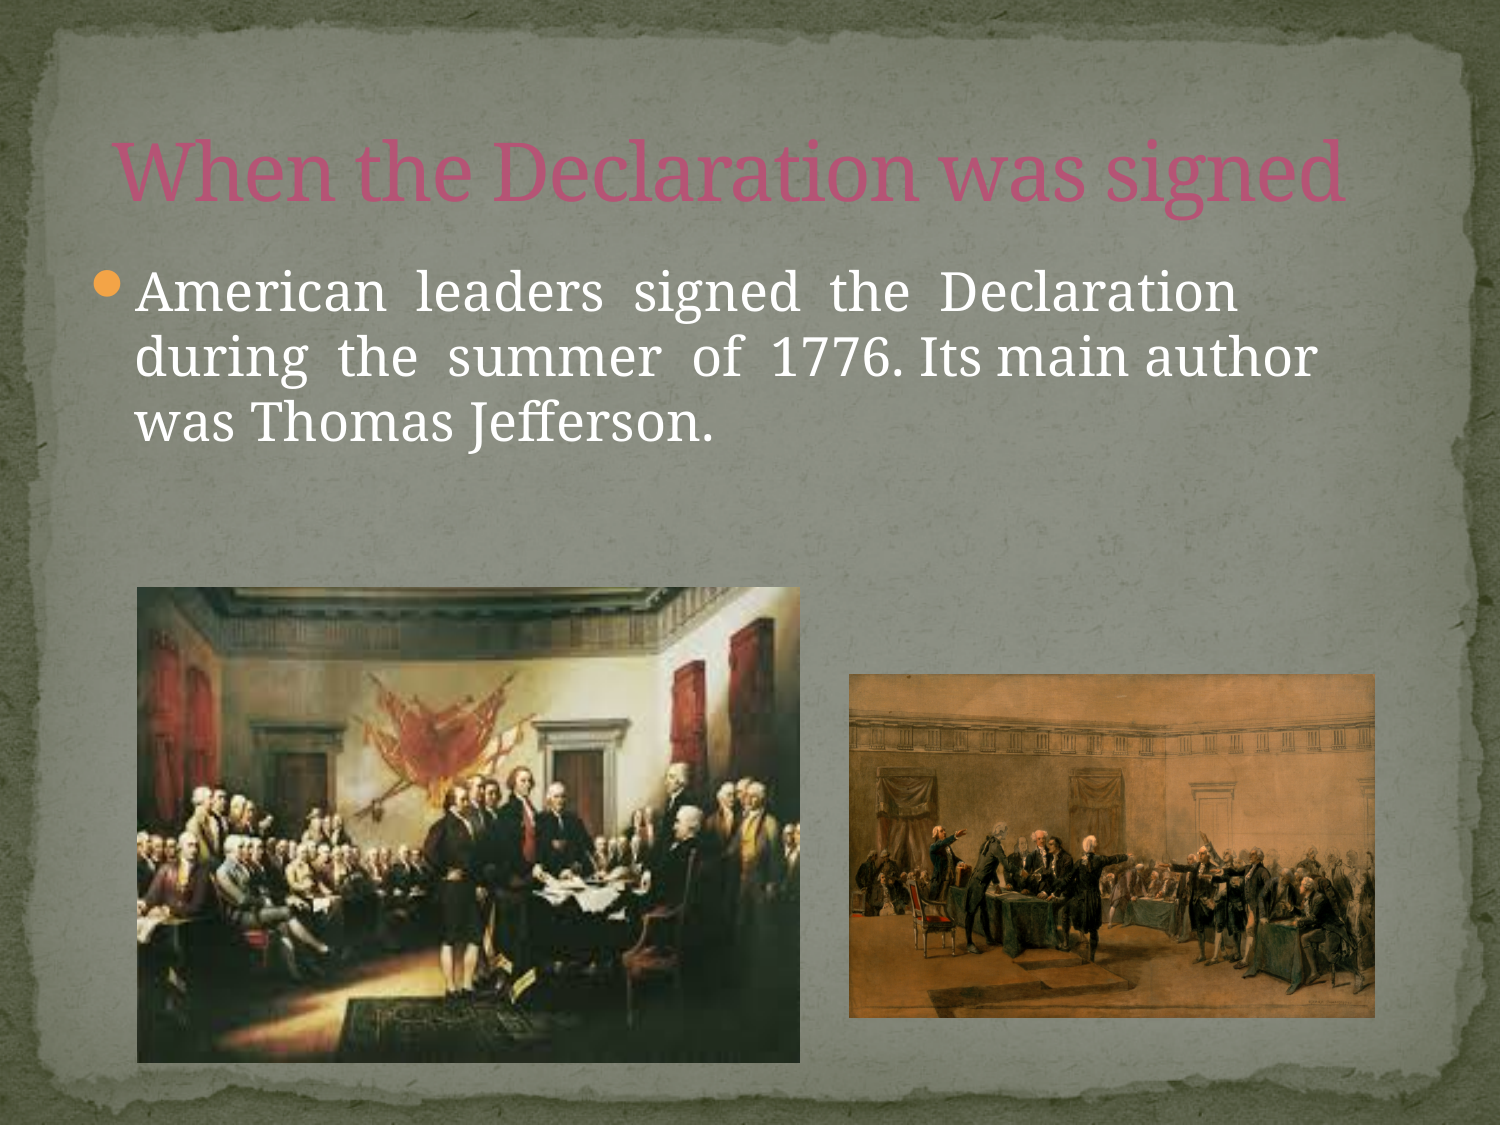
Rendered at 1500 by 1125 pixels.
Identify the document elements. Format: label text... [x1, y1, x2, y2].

list American leaders signed the Declaration during the summer of 1776. Its main author was Thomas Jefferson. [75, 249, 1425, 1000]
picture [849, 674, 1375, 1018]
picture [137, 587, 800, 1063]
title When the Declaration was signed [74, 24, 1425, 225]
